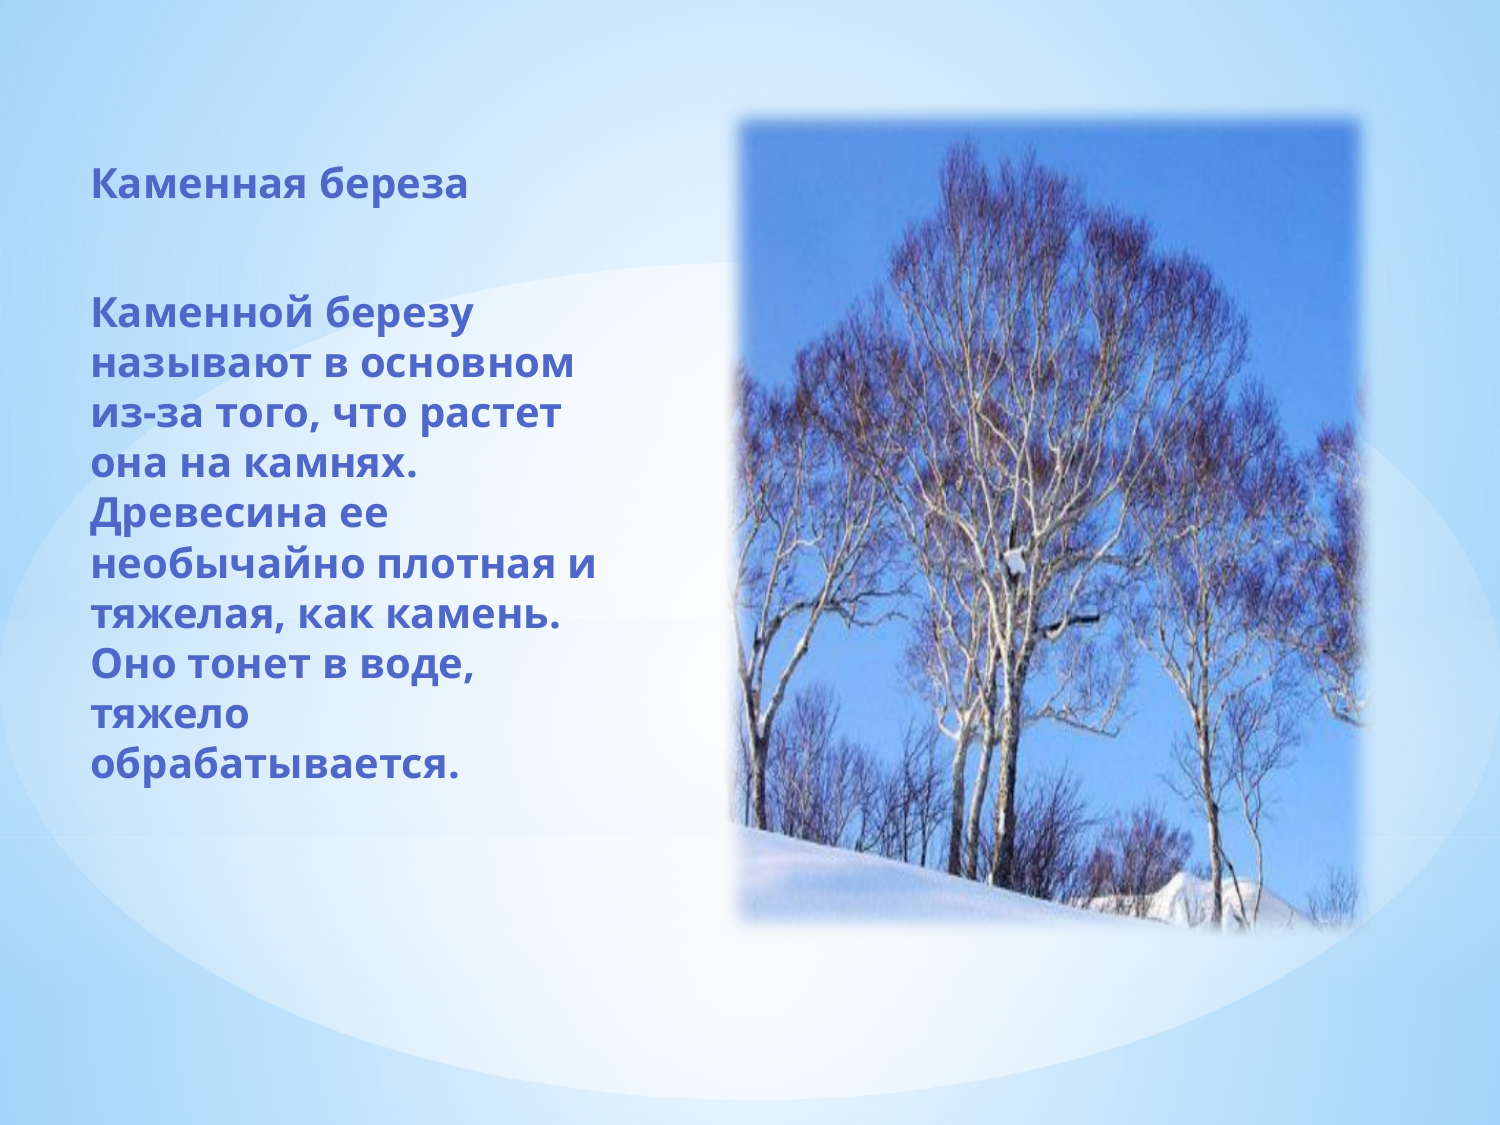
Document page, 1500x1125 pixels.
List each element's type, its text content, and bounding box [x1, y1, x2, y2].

list Каменная береза Каменной березу называют в основном из-за того, что растет она на камнях. Древесина ее необычайно плотная и тяжелая, как камень. Оно тонет в воде, тяжело обрабатывается. [75, 149, 644, 888]
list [720, 101, 1378, 941]
